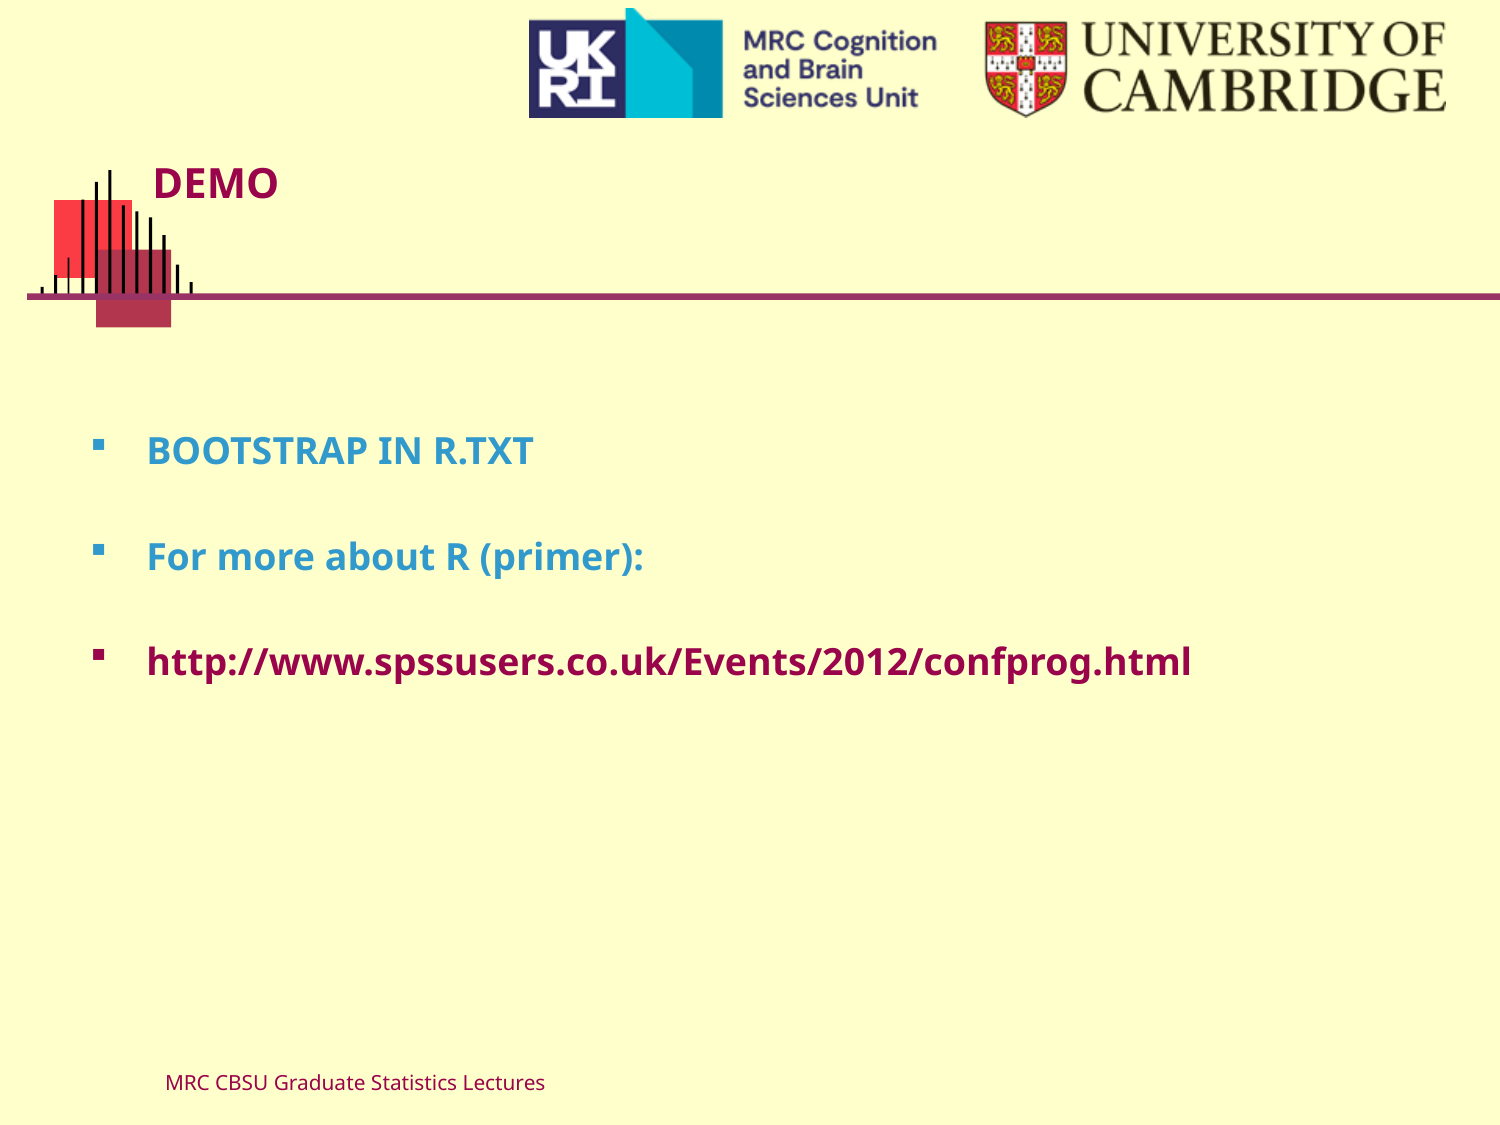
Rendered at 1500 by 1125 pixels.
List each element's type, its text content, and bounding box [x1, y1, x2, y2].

footer MRC CBSU Graduate Statistics Lectures [149, 1062, 988, 1101]
picture [529, 8, 1446, 118]
title DEMO [137, 137, 988, 233]
list BOOTSTRAP IN R.TXT For more about R (primer): http://www.spssusers.co.uk/Events/2012/confprog.html [75, 262, 1425, 1038]
